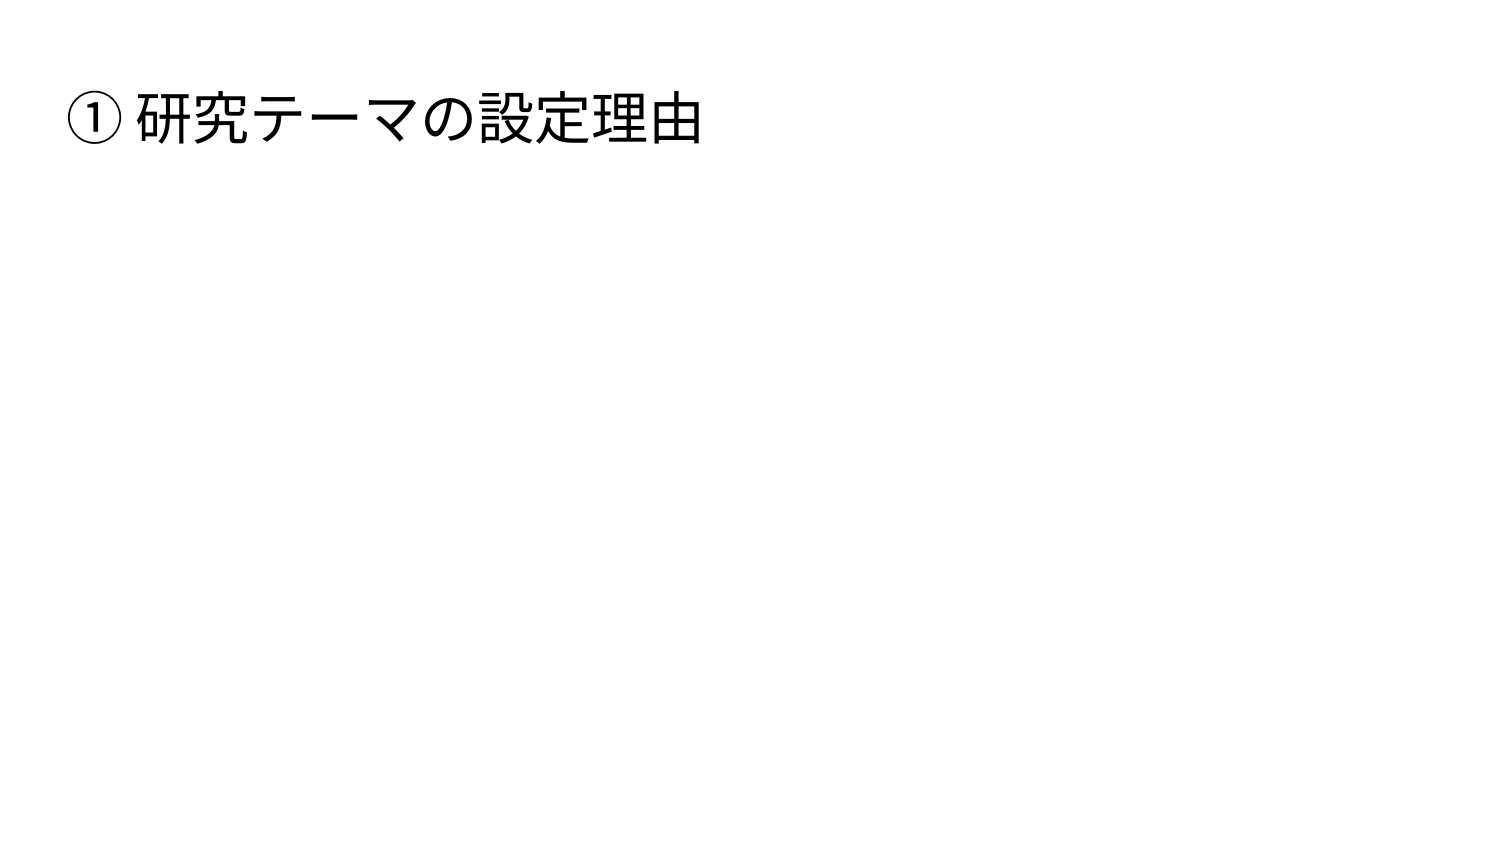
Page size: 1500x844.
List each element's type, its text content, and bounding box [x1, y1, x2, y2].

title ①研究テーマの設定理由 [51, 72, 1449, 167]
